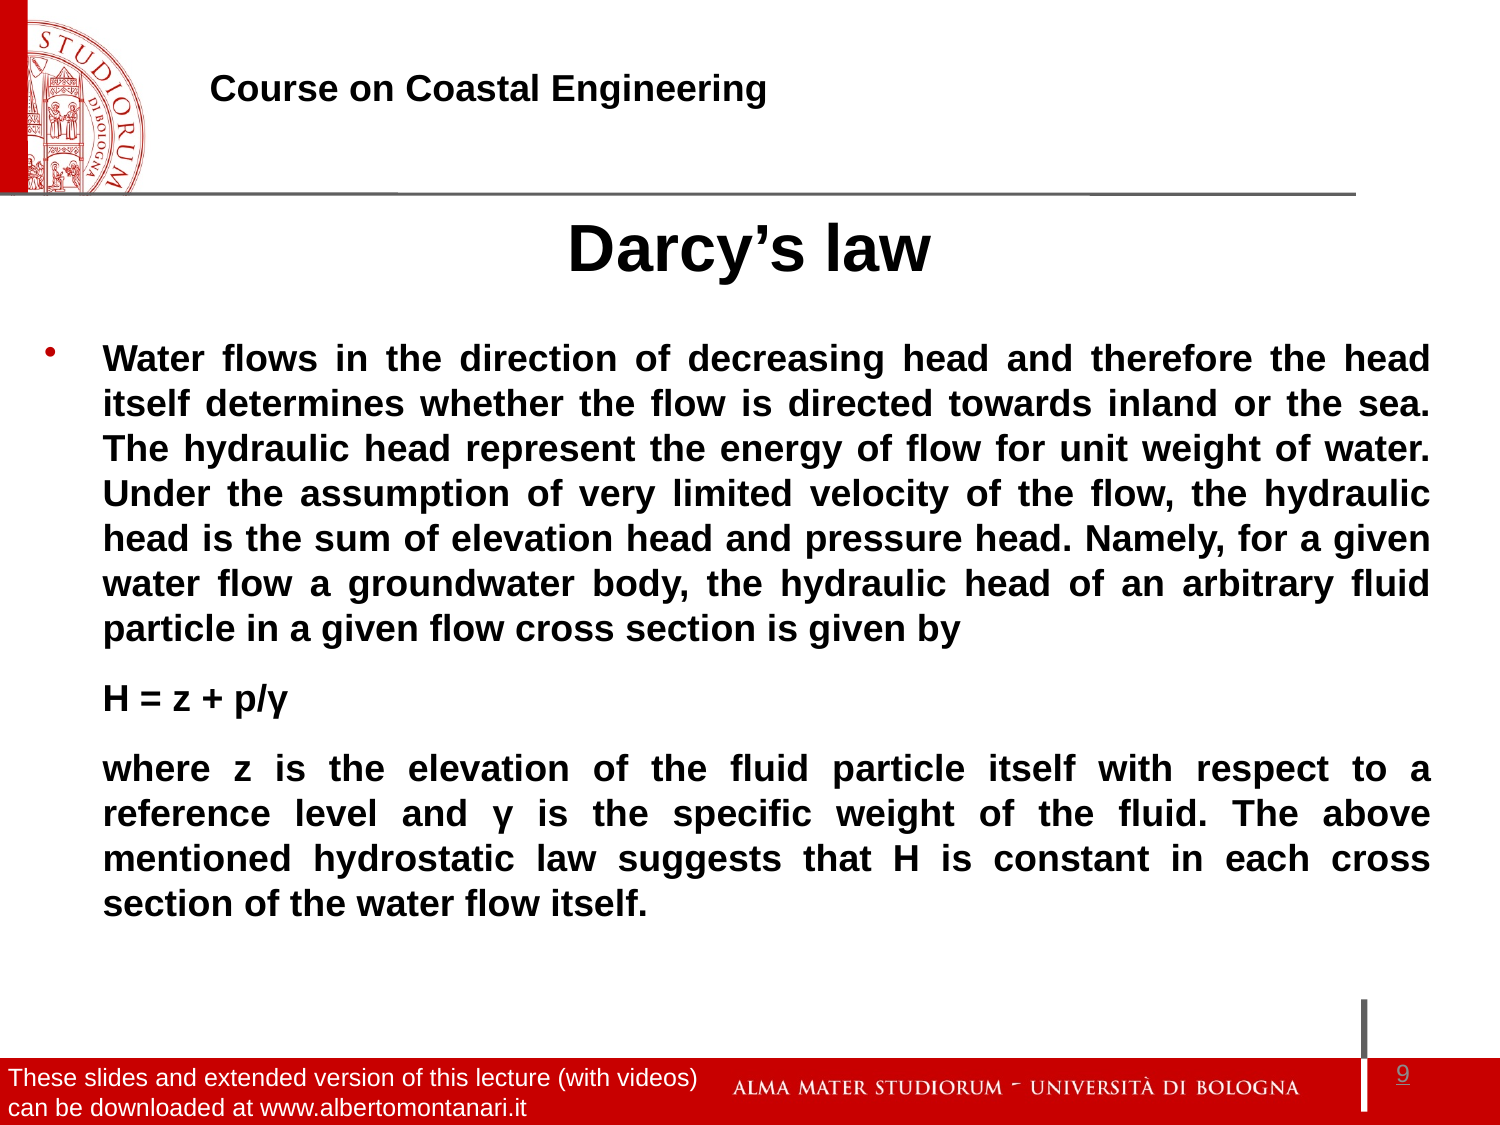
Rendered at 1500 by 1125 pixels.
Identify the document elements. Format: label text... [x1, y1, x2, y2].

picture [28, 16, 151, 117]
text_box Darcy’s law [11, 117, 1489, 292]
picture [0, 1058, 1500, 1125]
slide_number 9 [1074, 1042, 1425, 1103]
list Water flows in the direction of decreasing head and therefore the head itself determines whether the flow is directed towards inland or the sea. The hydraulic head represent the energy of flow for unit weight of water. Under the assumption of very limited velocity of the flow, the hydraulic head is the sum of elevation head and pressure head. Namely, for a given water flow a groundwater body, the hydraulic head of an arbitrary fluid particle in a given flow cross section is given by H = z + p/γ where z is the elevation of the fluid particle itself with respect to a reference level and γ is the specific weight of the fluid. The above mentioned hydrostatic law suggests that H is constant in each cross section of the water flow itself. [29, 326, 1447, 980]
